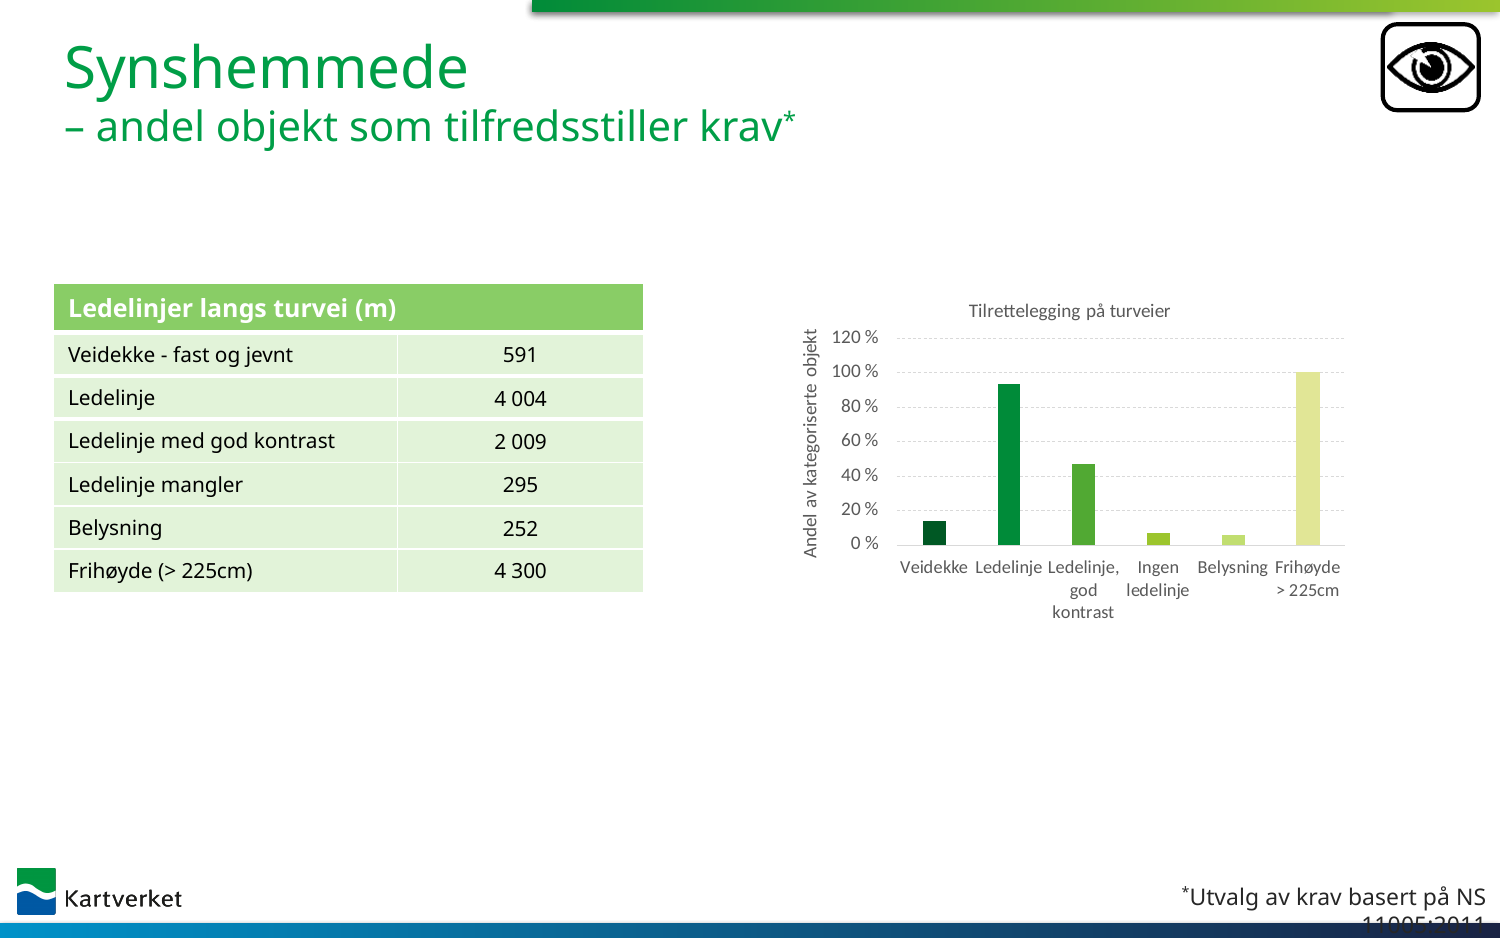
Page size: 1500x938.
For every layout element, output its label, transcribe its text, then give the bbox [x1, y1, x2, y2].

table_header Ledelinjer langs turvei (m) [54, 284, 643, 330]
picture [791, 291, 1348, 630]
table_cell Frihøyde (> 225cm) [54, 550, 397, 592]
table_cell 2 009 [398, 421, 643, 462]
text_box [1382, 24, 1480, 111]
table_cell Ledelinje mangler [54, 463, 397, 505]
table_cell Veidekke - fast og jevnt [54, 335, 397, 374]
table_cell 591 [398, 335, 643, 374]
text_box Synshemmede – andel objekt som tilfredsstiller krav* [49, 24, 1431, 158]
table_cell 295 [398, 463, 643, 505]
table_cell 4 300 [398, 550, 643, 592]
table_cell 252 [398, 507, 643, 548]
table_cell 4 004 [398, 378, 643, 417]
table_cell Ledelinje med god kontrast [54, 421, 397, 462]
table_cell Belysning [54, 507, 397, 548]
table_cell Ledelinje [54, 378, 397, 417]
text_box *Utvalg av krav basert på NS 11005:2011 [1068, 873, 1500, 938]
